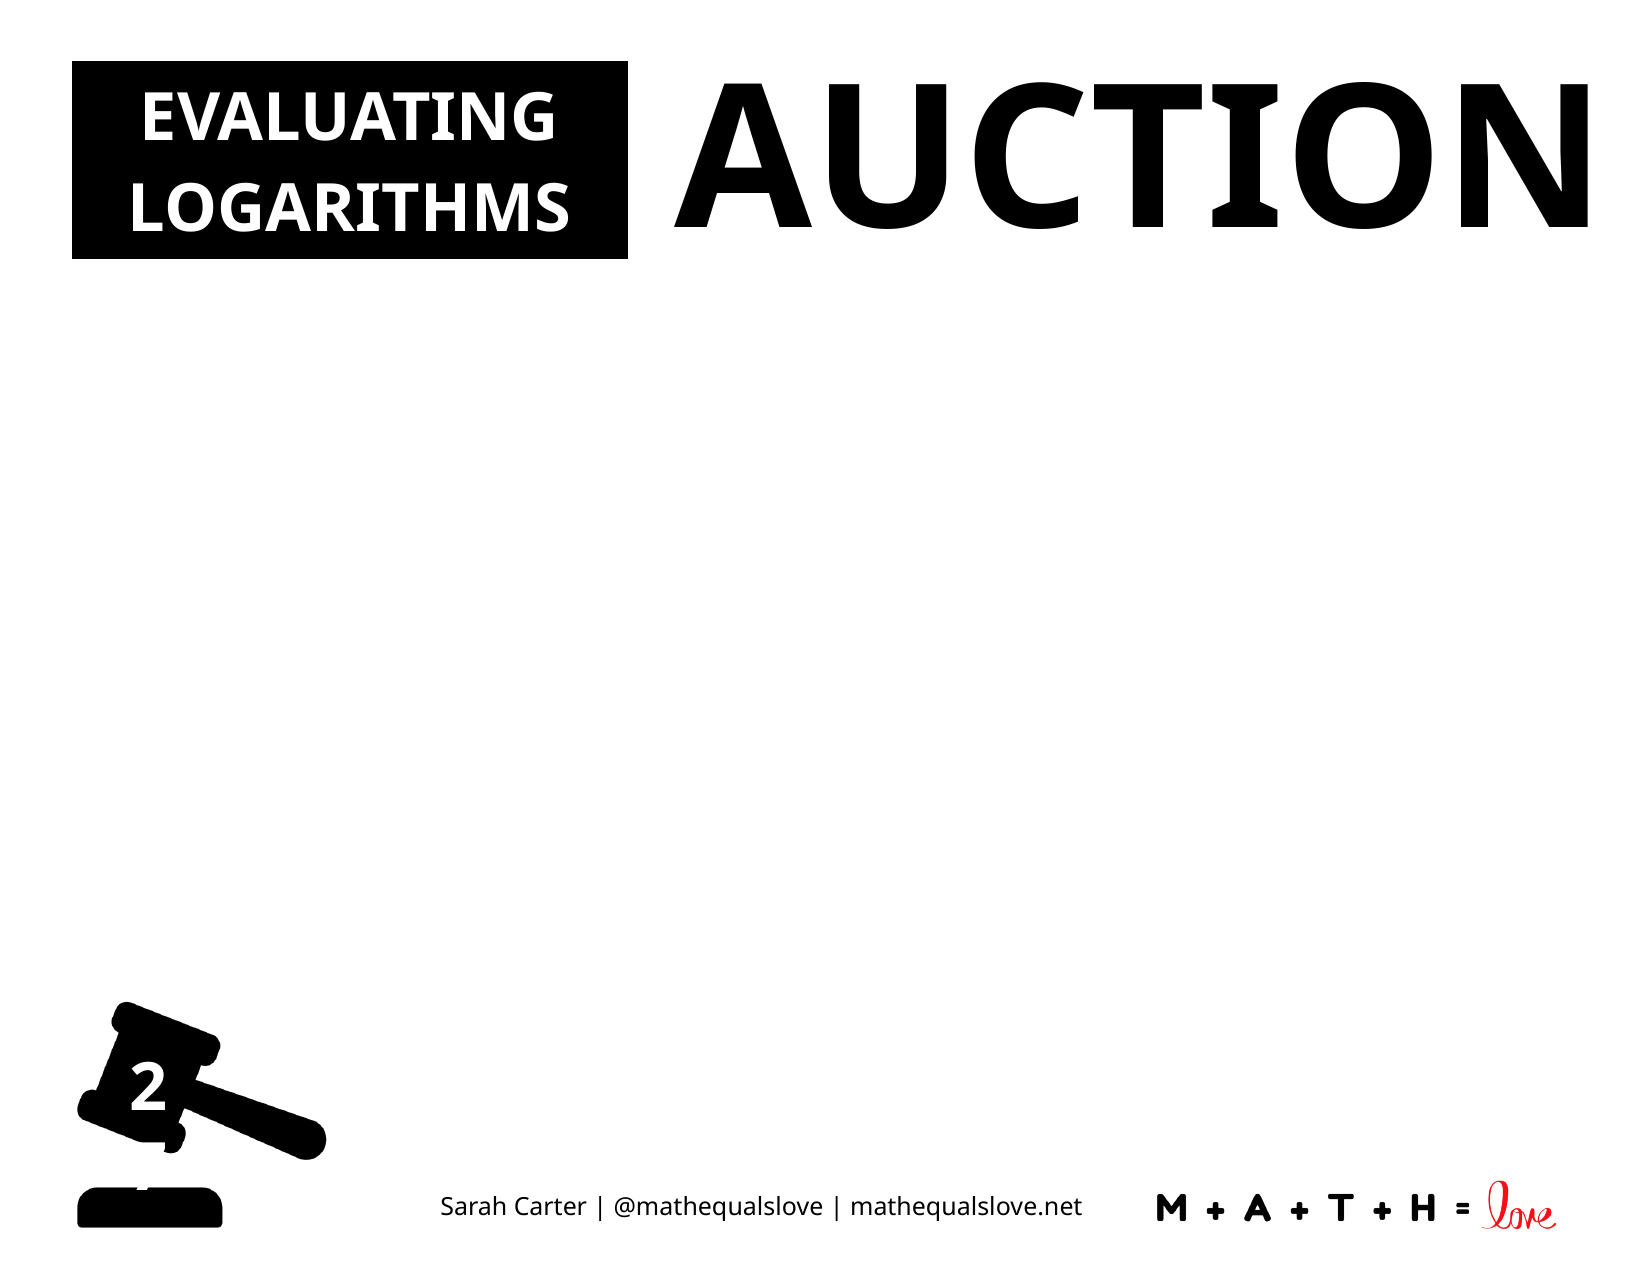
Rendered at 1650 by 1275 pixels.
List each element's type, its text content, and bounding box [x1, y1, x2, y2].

picture [72, 998, 330, 1231]
table_header EVALUATING LOGARITHMS [72, 62, 626, 257]
picture [1147, 1177, 1563, 1236]
text_box AUCTION [659, 20, 1636, 275]
text_box Sarah Carter | @mathequalslove | mathequalslove.net [330, 1183, 1147, 1228]
